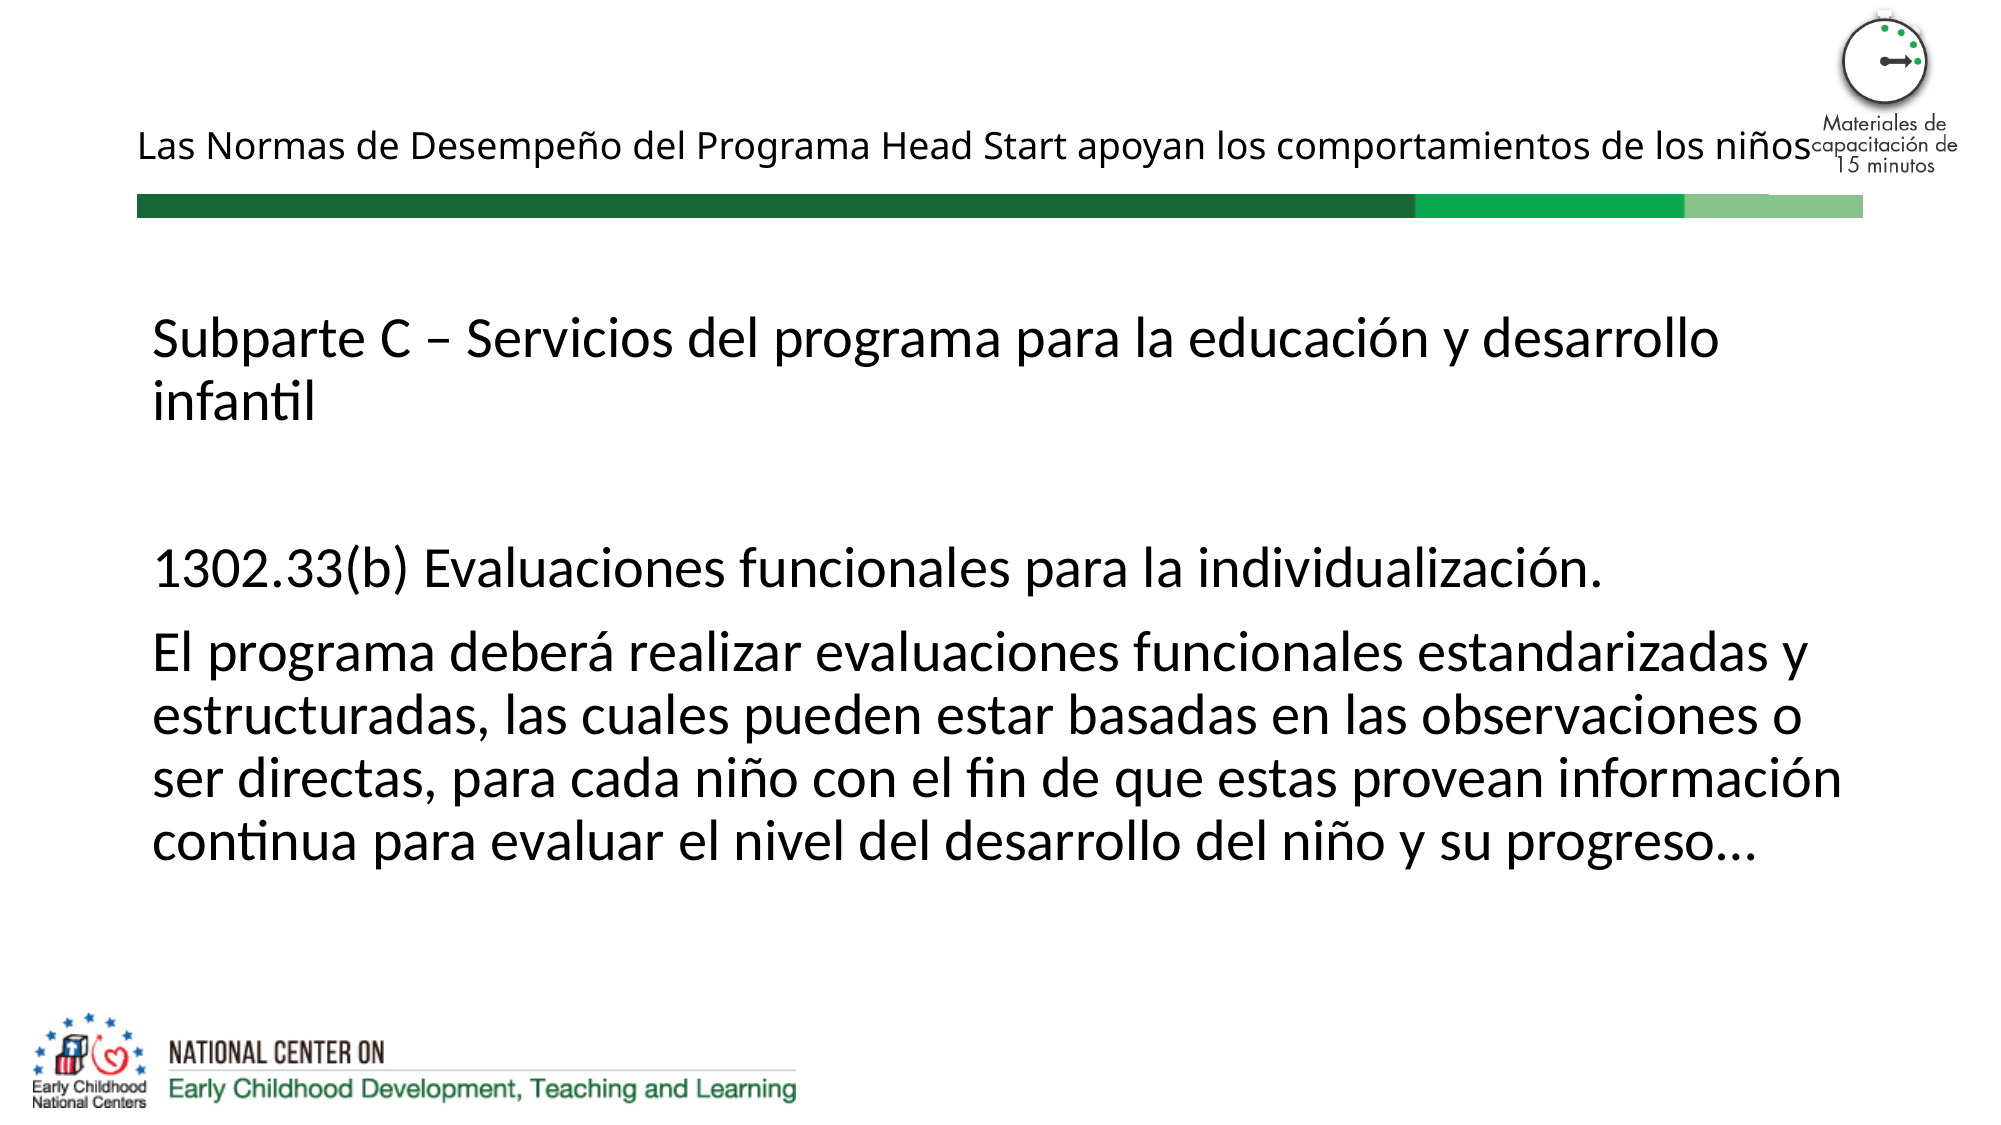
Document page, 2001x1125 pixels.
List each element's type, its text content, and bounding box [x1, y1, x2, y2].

picture [33, 1013, 796, 1108]
picture [1769, 0, 2000, 195]
list Subparte C – Servicios del programa para la educación y desarrollo infantil 1302.33(b) Evaluaciones funcionales para la individualización. El programa deberá realizar evaluaciones funcionales estandarizadas y estructuradas, las cuales pueden estar basadas en las observaciones o ser directas, para cada niño con el fin de que estas provean información continua para evaluar el nivel del desarrollo del niño y su progreso… [137, 299, 1863, 1014]
title Las Normas de Desempeño del Programa Head Start apoyan los comportamientos de los niños [121, 111, 1863, 218]
